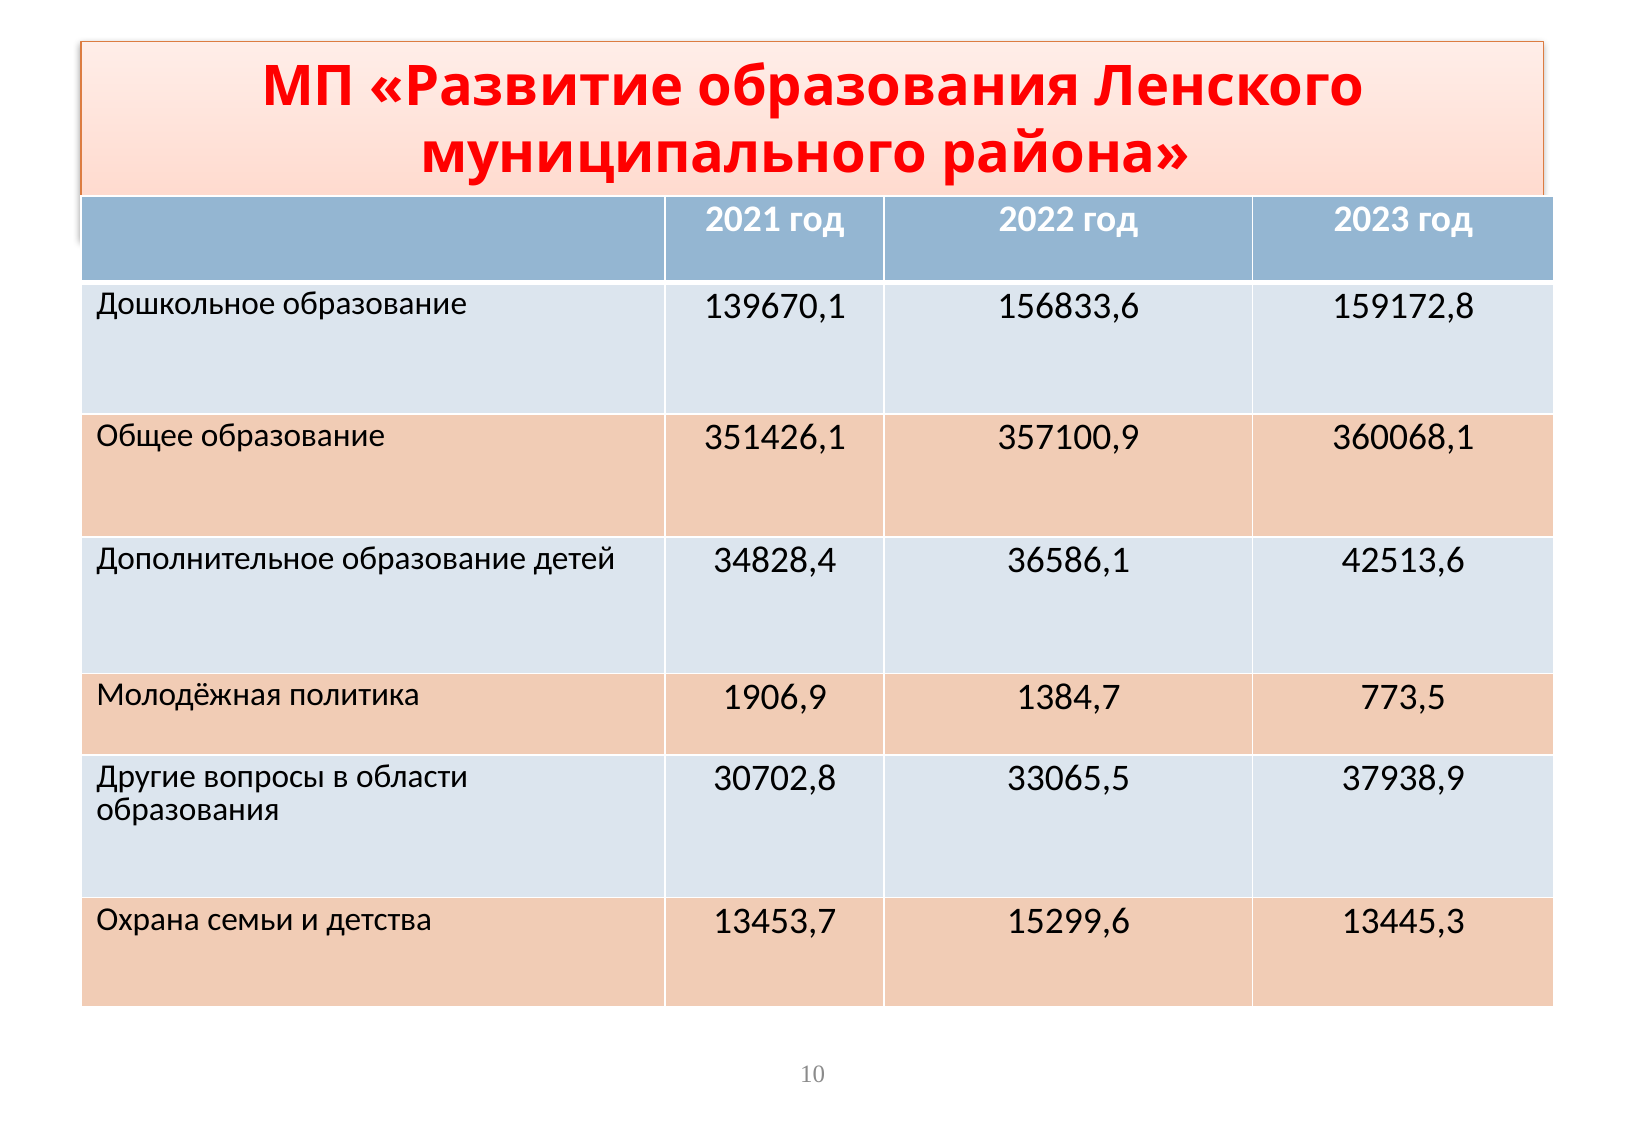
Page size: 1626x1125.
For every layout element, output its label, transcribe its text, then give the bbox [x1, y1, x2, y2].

table_cell 139670,1 [666, 285, 883, 413]
table_cell Общее образование [82, 415, 664, 536]
table_cell 42513,6 [1253, 538, 1553, 673]
table_cell Охрана семьи и детства [82, 898, 664, 1006]
table_cell 351426,1 [666, 415, 883, 536]
table_cell 1384,7 [885, 674, 1252, 754]
table_cell 33065,5 [885, 756, 1252, 897]
slide_number 10 [555, 1042, 1070, 1103]
table_cell 36586,1 [885, 538, 1252, 673]
table_cell 1906,9 [666, 674, 883, 754]
table_cell 15299,6 [885, 898, 1252, 1006]
table_cell 360068,1 [1253, 415, 1553, 536]
table_header 2023 год [1253, 197, 1553, 280]
table_cell Дошкольное образование [82, 285, 664, 413]
table_cell Другие вопросы в области образования [82, 756, 664, 897]
table_cell 156833,6 [885, 285, 1252, 413]
table_cell Дополнительное образование детей [82, 538, 664, 673]
table_cell Молодёжная политика [82, 674, 664, 754]
table_cell 773,5 [1253, 674, 1553, 754]
table_header 2022 год [885, 197, 1252, 280]
table_header 2021 год [666, 197, 883, 280]
table_header [82, 197, 664, 280]
title МП «Развитие образования Ленского муниципального района» [80, 41, 1544, 195]
table_cell 357100,9 [885, 415, 1252, 536]
table_cell 13445,3 [1253, 898, 1553, 1006]
table_cell 159172,8 [1253, 285, 1553, 413]
table_cell 13453,7 [666, 898, 883, 1006]
table_cell 37938,9 [1253, 756, 1553, 897]
table_cell 30702,8 [666, 756, 883, 897]
table_cell 34828,4 [666, 538, 883, 673]
